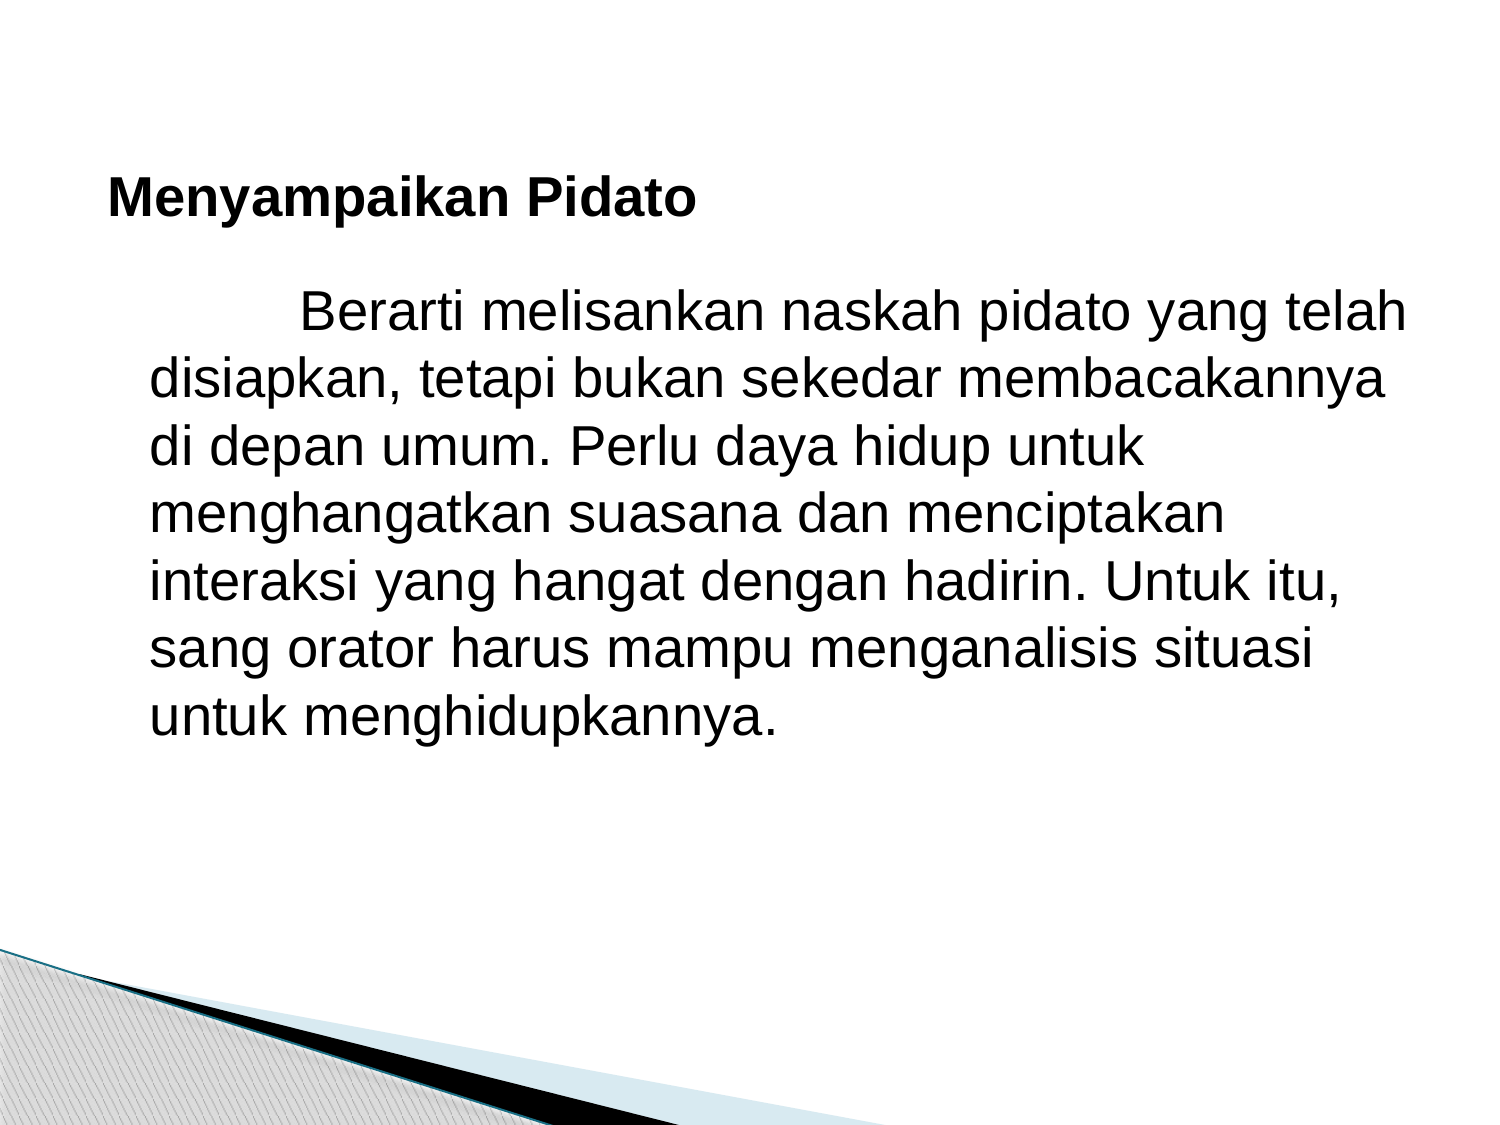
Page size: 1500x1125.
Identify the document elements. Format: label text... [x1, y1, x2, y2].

list Menyampaikan Pidato Berarti melisankan naskah pidato yang telah disiapkan, tetapi bukan sekedar membacakannya di depan umum. Perlu daya hidup untuk menghangatkan suasana dan menciptakan interaksi yang hangat dengan hadirin. Untuk itu, sang orator harus mampu menganalisis situasi untuk menghidupkannya. [75, 152, 1425, 1005]
